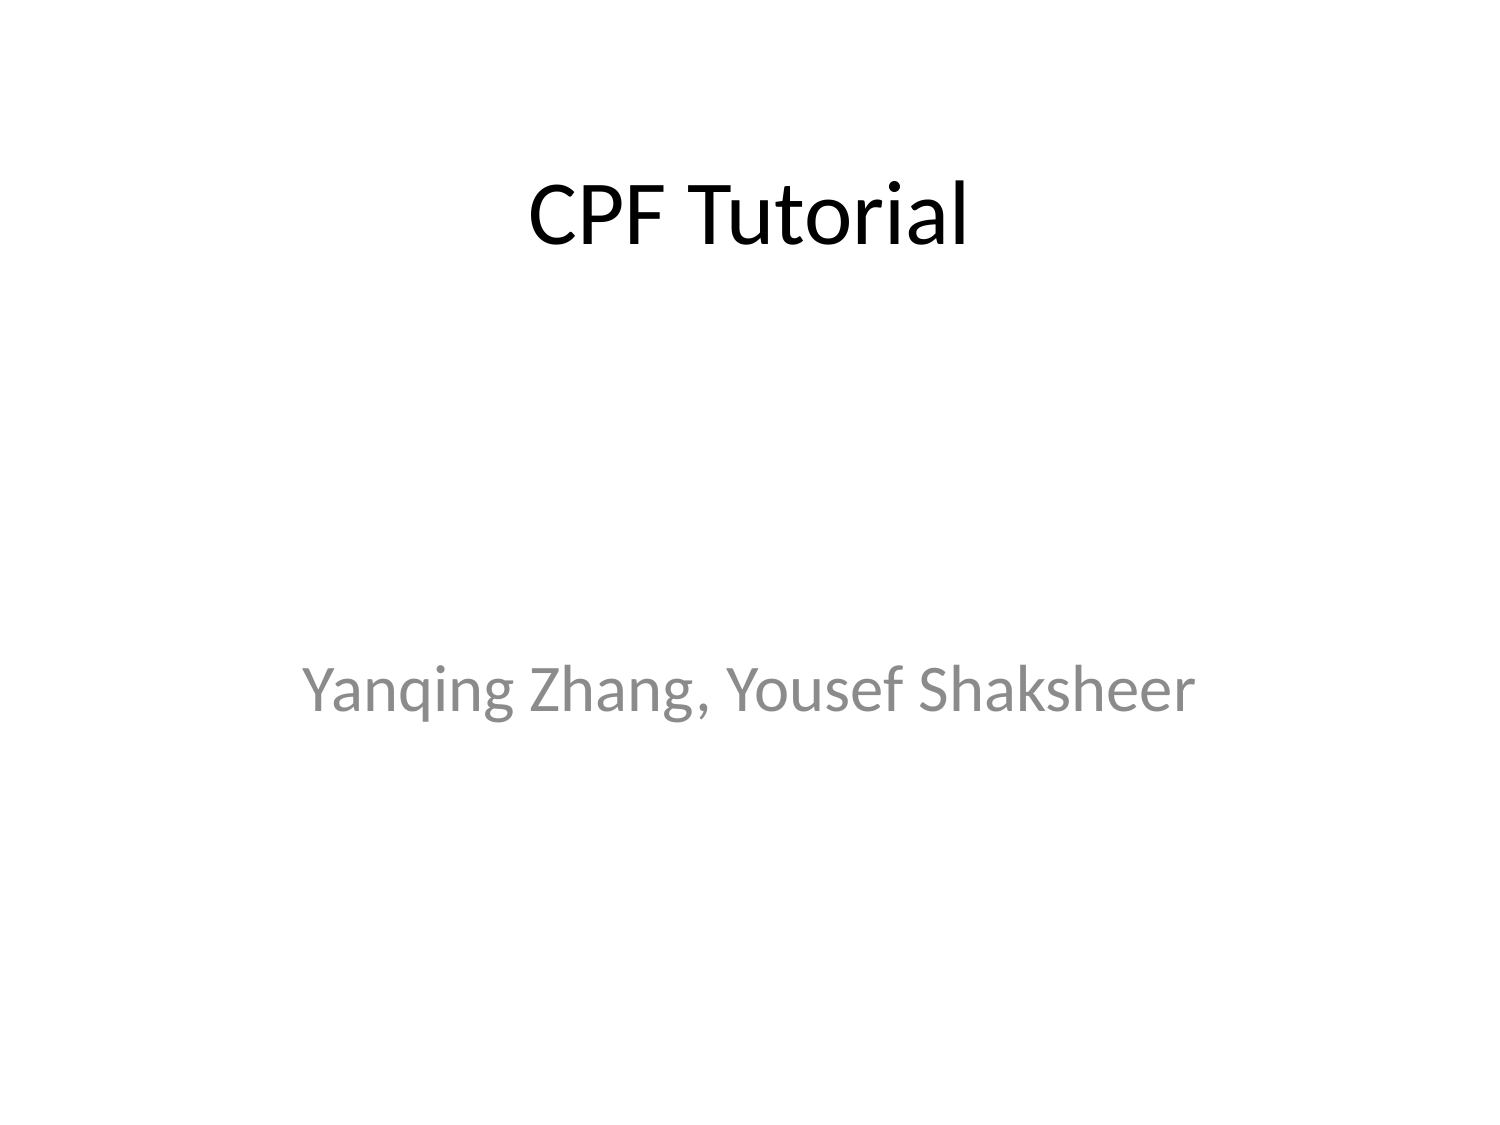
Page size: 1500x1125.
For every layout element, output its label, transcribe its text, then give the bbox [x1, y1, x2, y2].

subtitle Yanqing Zhang, Yousef Shaksheer [225, 637, 1275, 925]
title CPF Tutorial [112, 87, 1388, 329]
